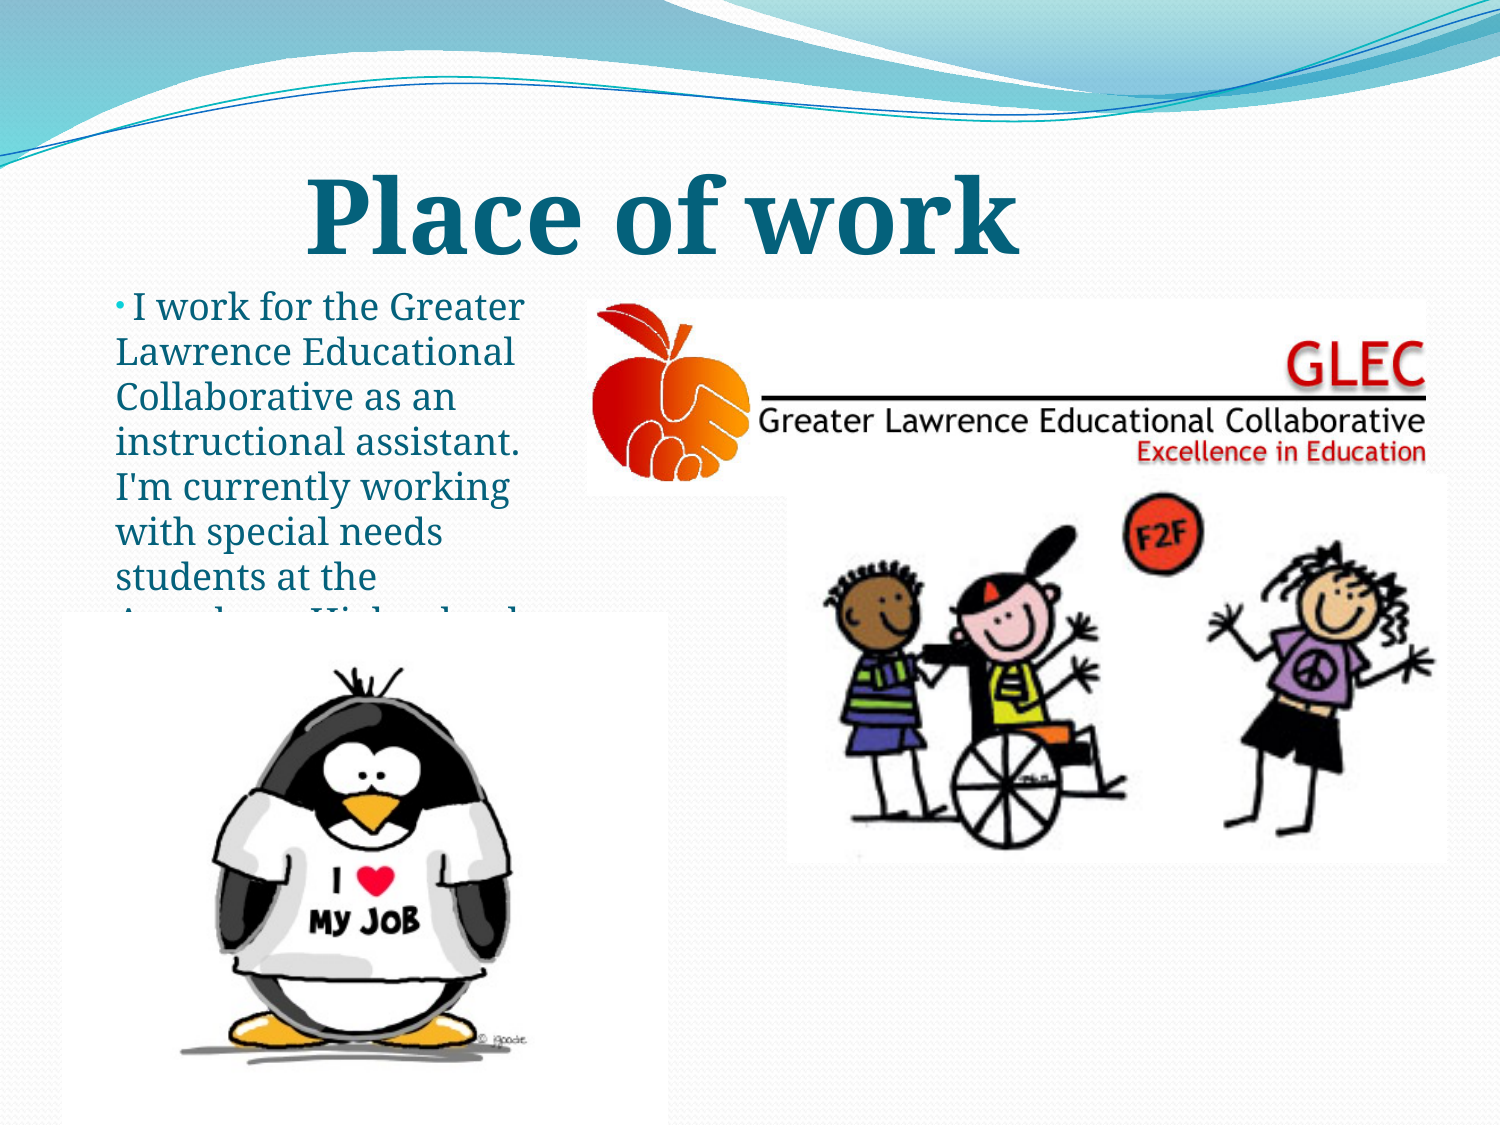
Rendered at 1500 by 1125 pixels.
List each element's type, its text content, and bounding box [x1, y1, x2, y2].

title Place of work [112, 84, 1213, 275]
list I work for the Greater Lawrence Educational Collaborative as an instructional assistant. I'm currently working with special needs students at the Amesbury High school. [112, 275, 563, 611]
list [587, 299, 1427, 497]
picture [62, 612, 668, 1125]
picture [787, 474, 1447, 863]
